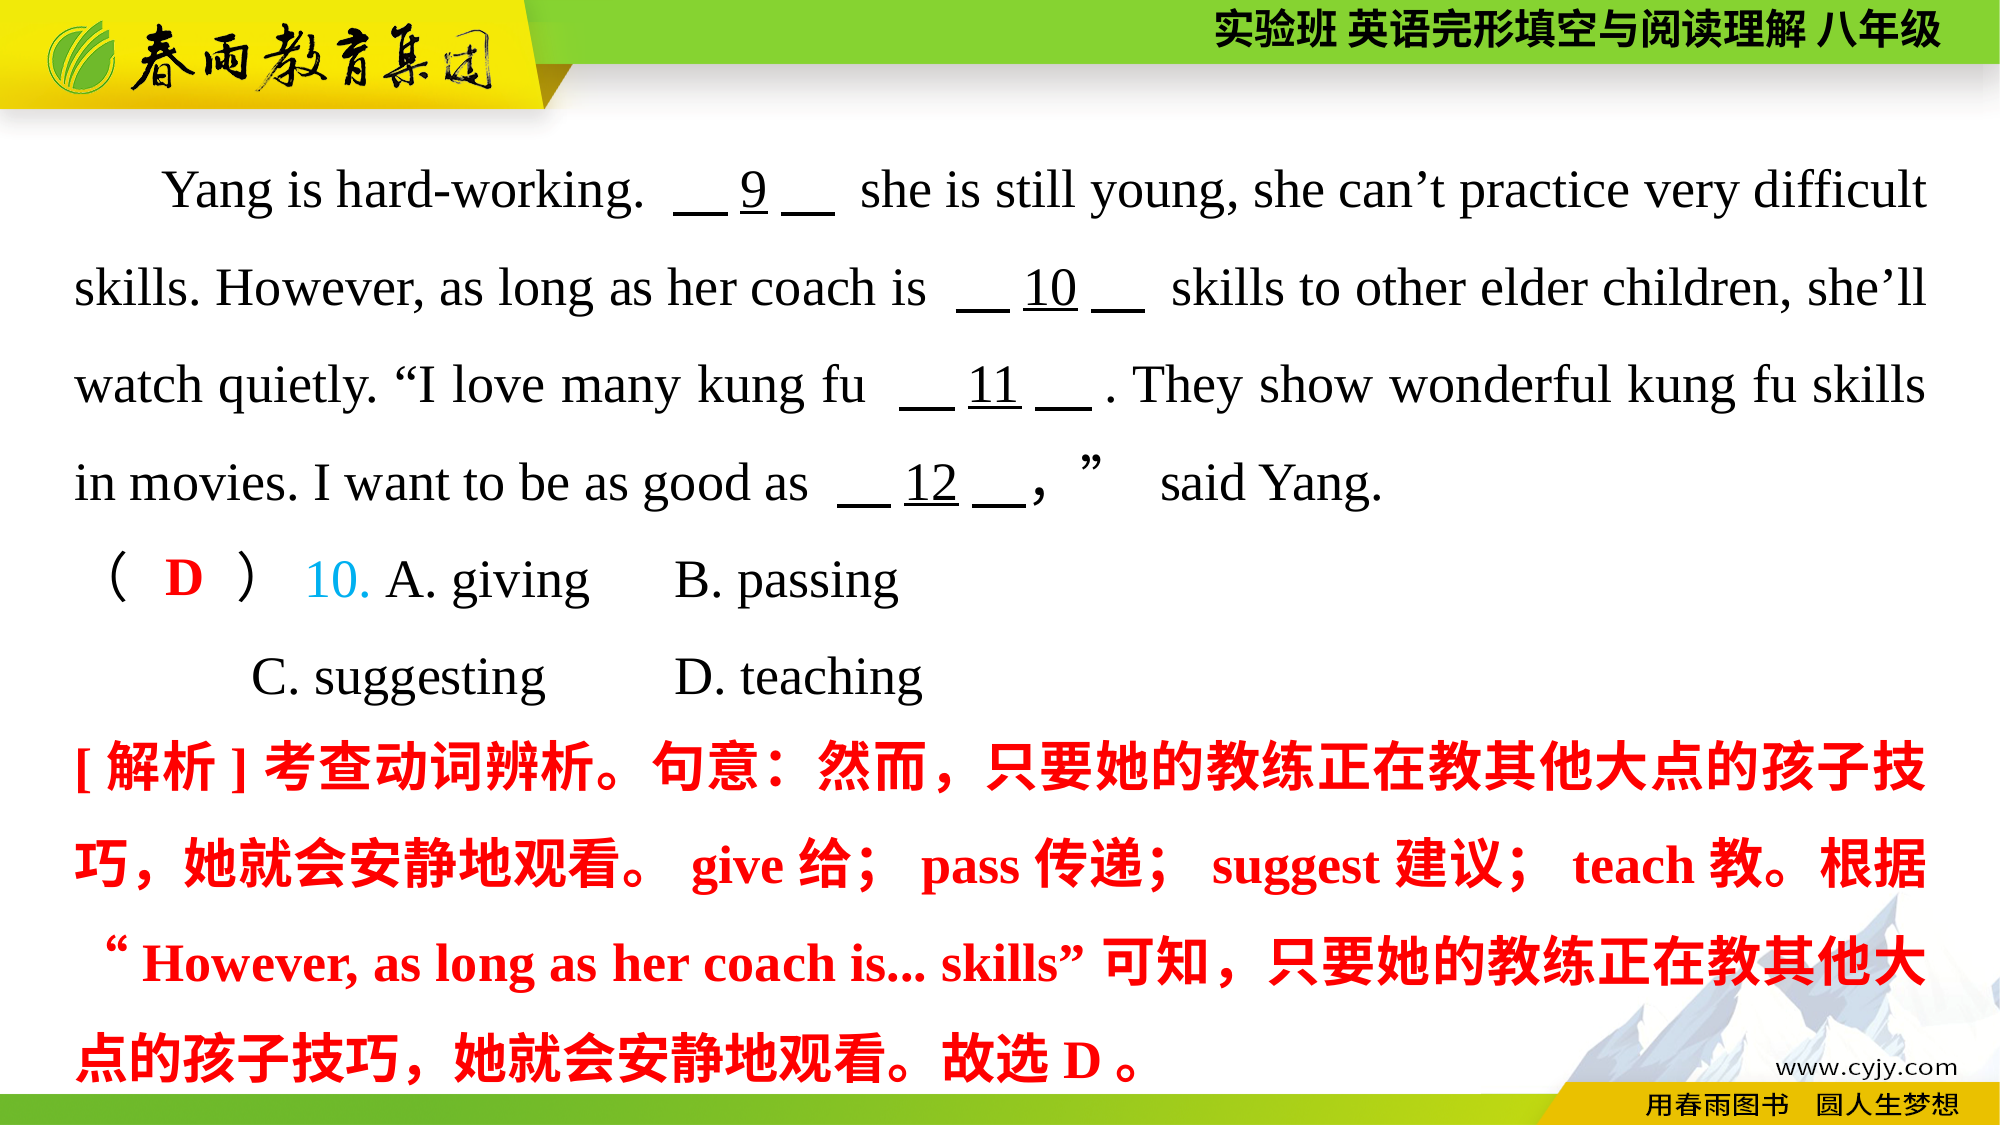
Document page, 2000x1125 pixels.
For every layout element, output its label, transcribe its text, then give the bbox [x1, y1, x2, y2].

list Yang is hard-working. 9 she is still young, she can’t practice very difficult skills. However, as long as her coach is 10 skills to other elder children, she’ll watch quietly. “I love many kung fu 11 . They show wonderful kung fu skills in movies. I want to be as good as 12 ，” said Yang. [59, 113, 1944, 503]
text_box [解析]考查动词辨析。句意：然而，只要她的教练正在教其他大点的孩子技巧，她就会安静地观看。give给；pass传递；suggest建议；teach教。根据“However, as long as her coach is... skills”可知，只要她的教练正在教其他大点的孩子技巧，她就会安静地观看。故选D。 [59, 692, 1944, 1098]
text_box D [151, 514, 221, 614]
picture [0, 0, 2000, 1125]
text_box （ ）10. A. giving B. passing C. suggesting D. teaching [59, 503, 1944, 692]
